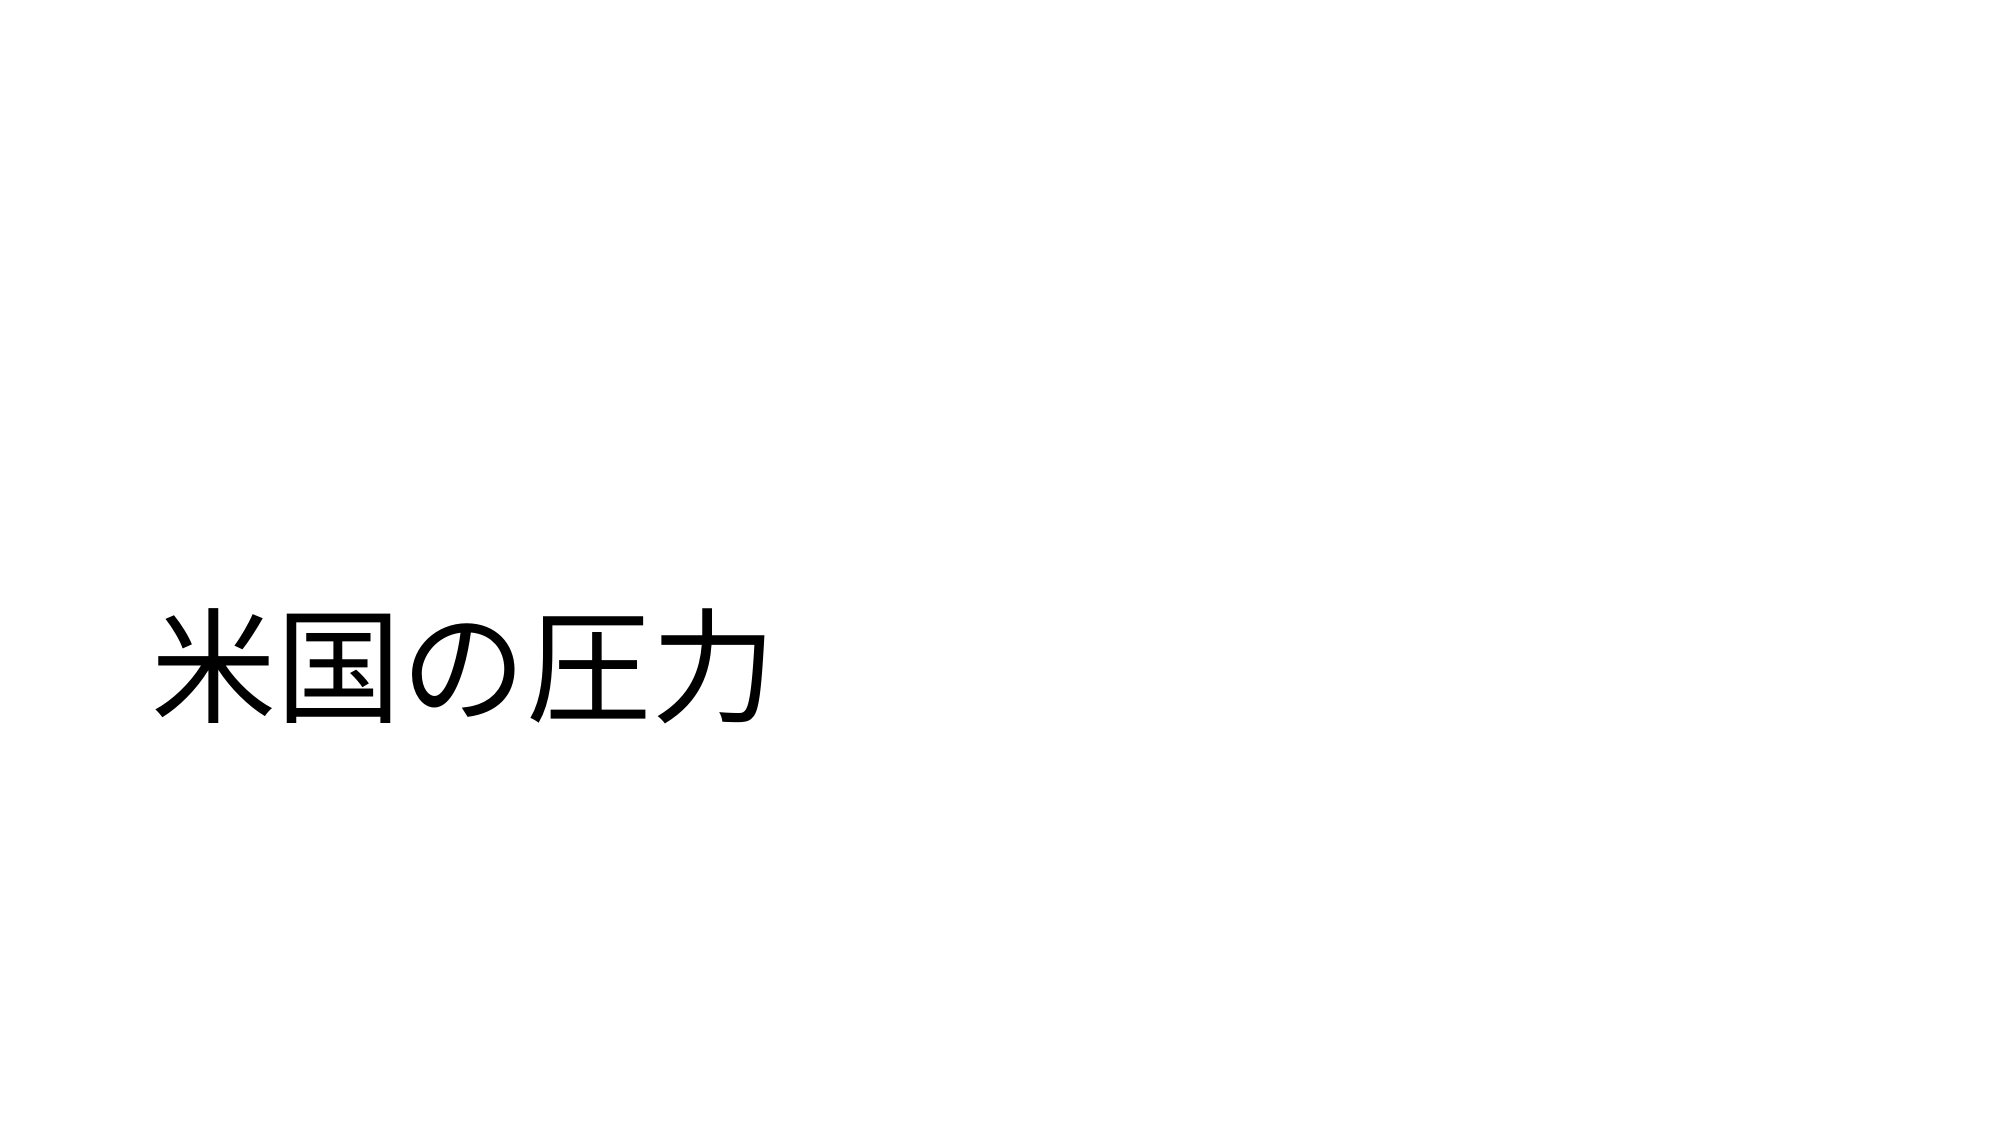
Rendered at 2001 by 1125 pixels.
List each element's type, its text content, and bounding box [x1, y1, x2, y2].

title 米国の圧力 [136, 280, 1862, 749]
